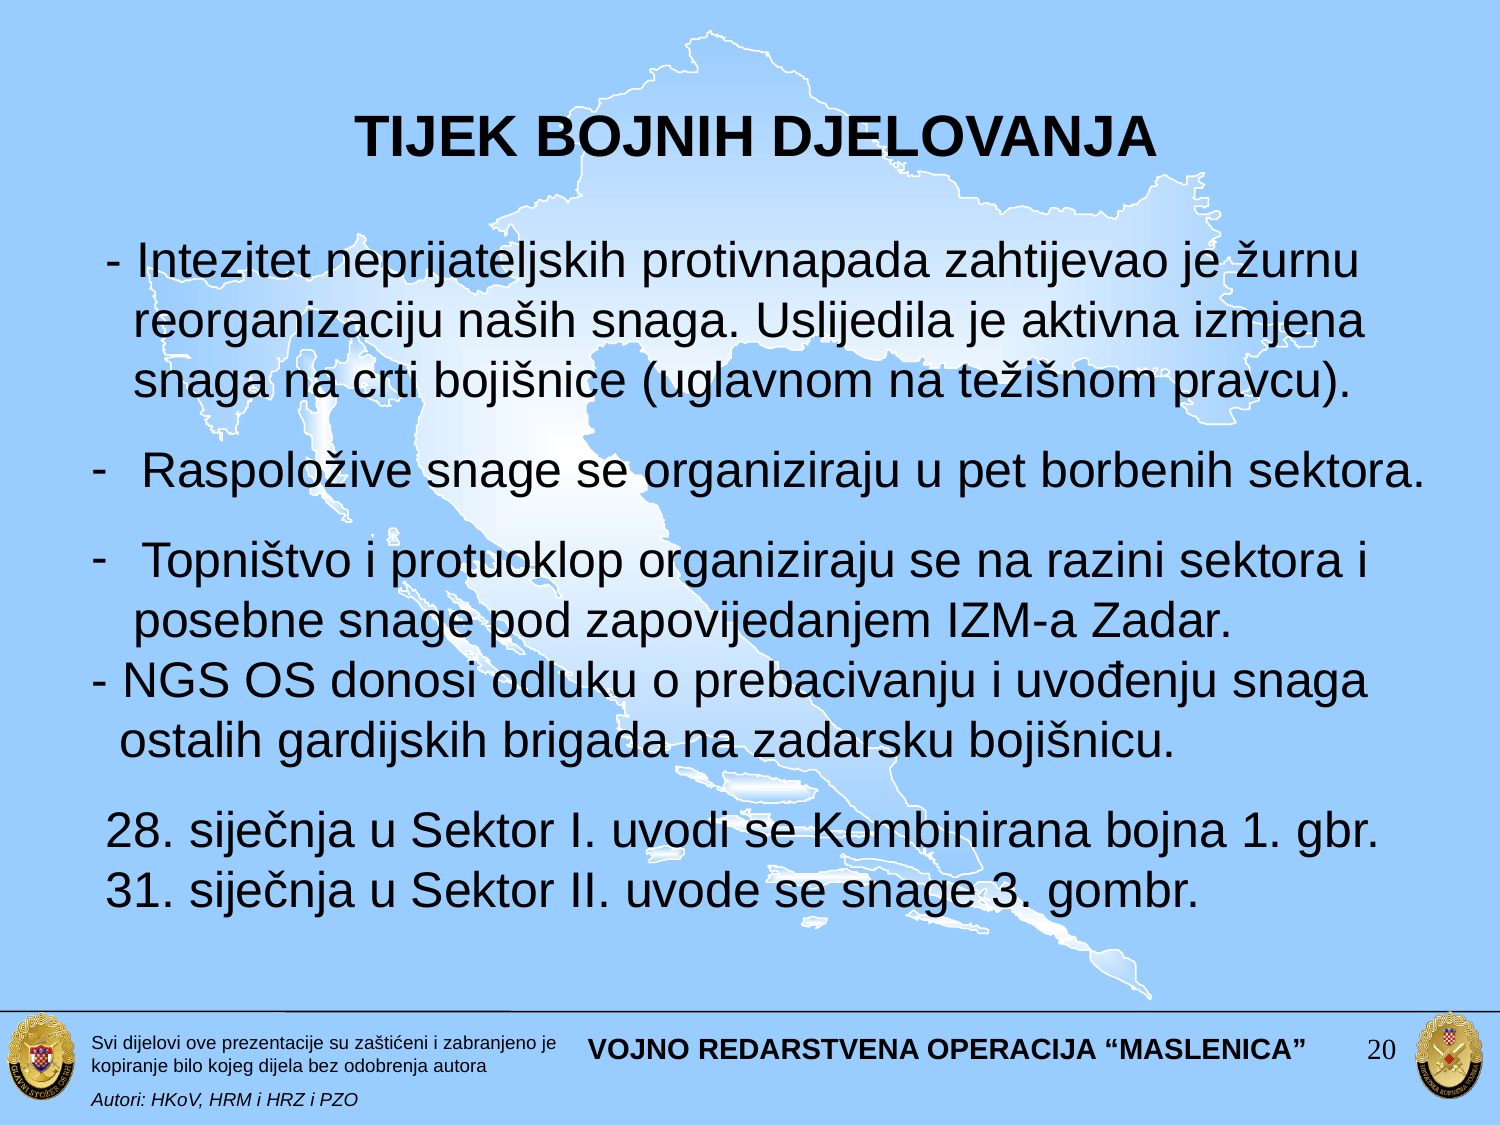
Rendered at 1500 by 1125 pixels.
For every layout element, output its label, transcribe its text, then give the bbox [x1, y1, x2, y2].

picture [7, 1012, 75, 1100]
text_box - Intezitet neprijateljskih protivnapada zahtijevao je žurnu reorganizaciju naših snaga. Uslijedila je aktivna izmjena snaga na crti bojišnice (uglavnom na težišnom pravcu). Raspoložive snage se organiziraju u pet borbenih sektora. Topništvo i protuoklop organiziraju se na razini sektora i posebne snage pod zapovijedanjem IZM-a Zadar. - NGS OS donosi odluku o prebacivanju i uvođenju snaga ostalih gardijskih brigada na zadarsku bojišnicu. 28. siječnja u Sektor I. uvodi se Kombinirana bojna 1. gbr. 31. siječnja u Sektor II. uvode se snage 3. gombr. [76, 220, 1459, 926]
footer VOJNO REDARSTVENA OPERACIJA “MASLENICA” [572, 1022, 1387, 1074]
text_box TIJEK BOJNIH DJELOVANJA [339, 90, 1174, 176]
picture [1415, 1011, 1483, 1099]
